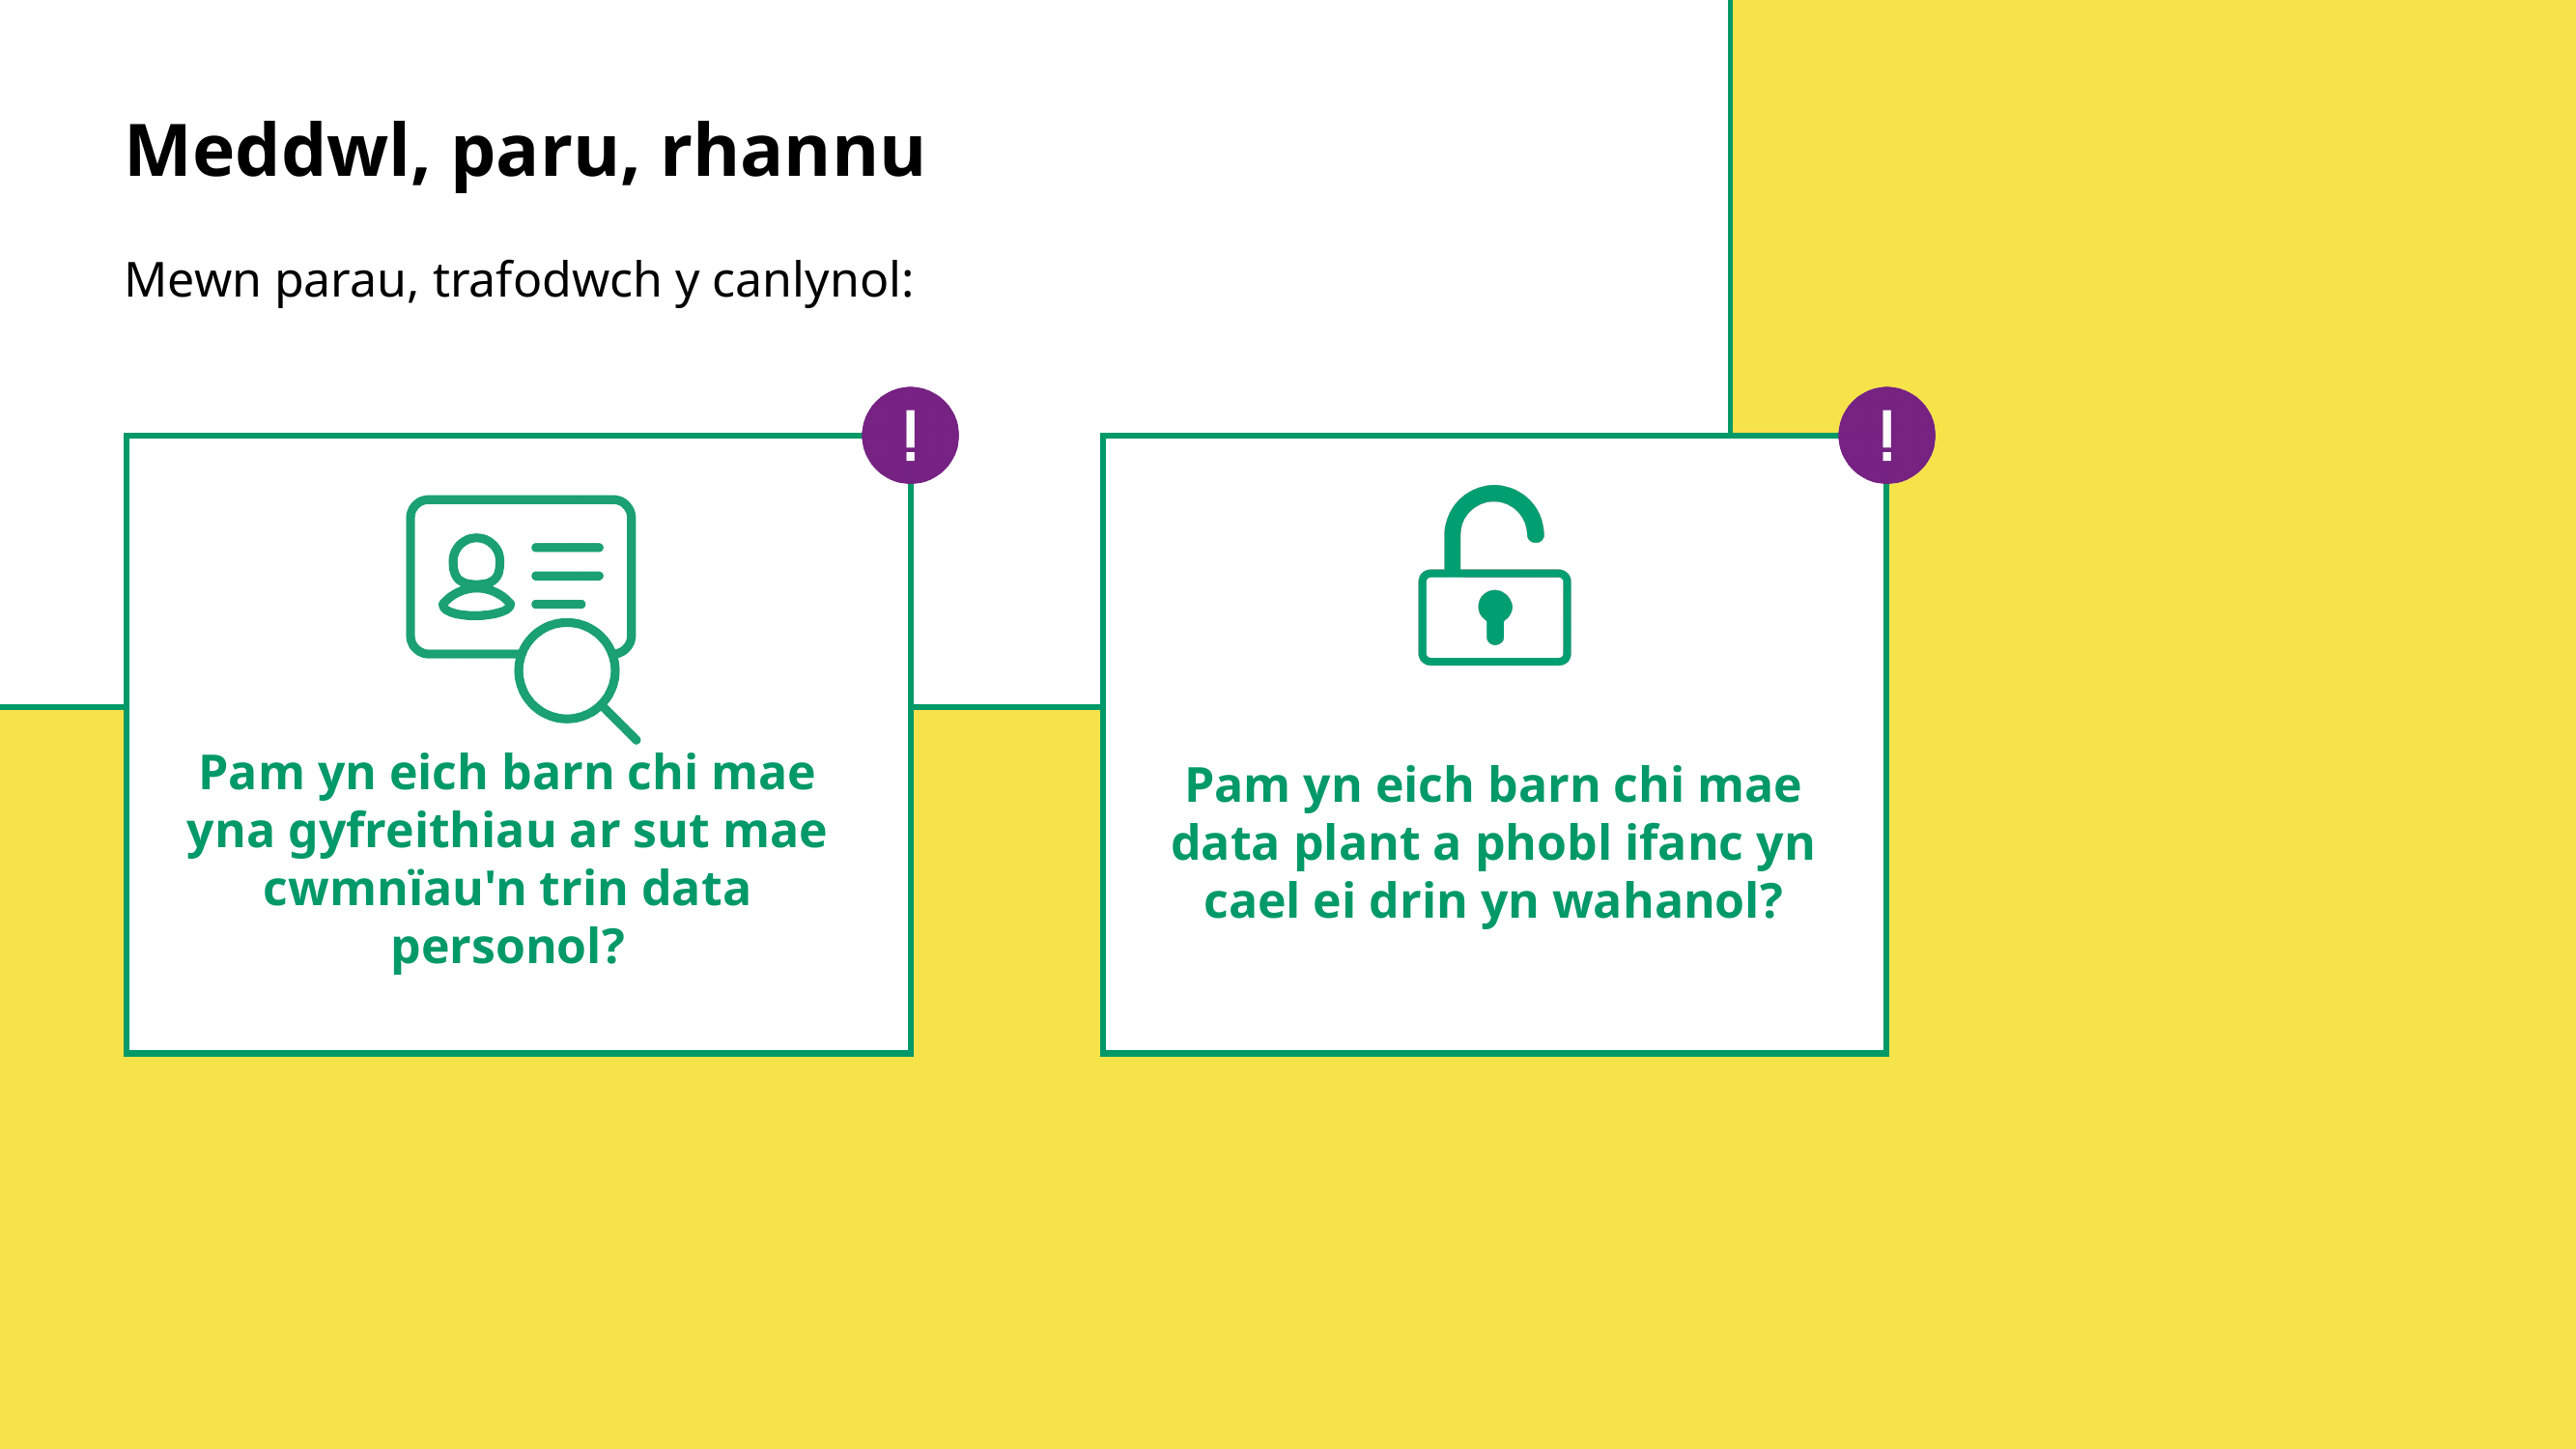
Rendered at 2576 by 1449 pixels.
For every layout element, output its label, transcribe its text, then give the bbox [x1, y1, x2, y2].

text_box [1102, 386, 1936, 1054]
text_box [126, 386, 959, 1054]
text_box Meddwl, paru, rhannu Mewn parau, trafodwch y canlynol: [109, 97, 1473, 617]
text_box [0, 0, 1731, 708]
